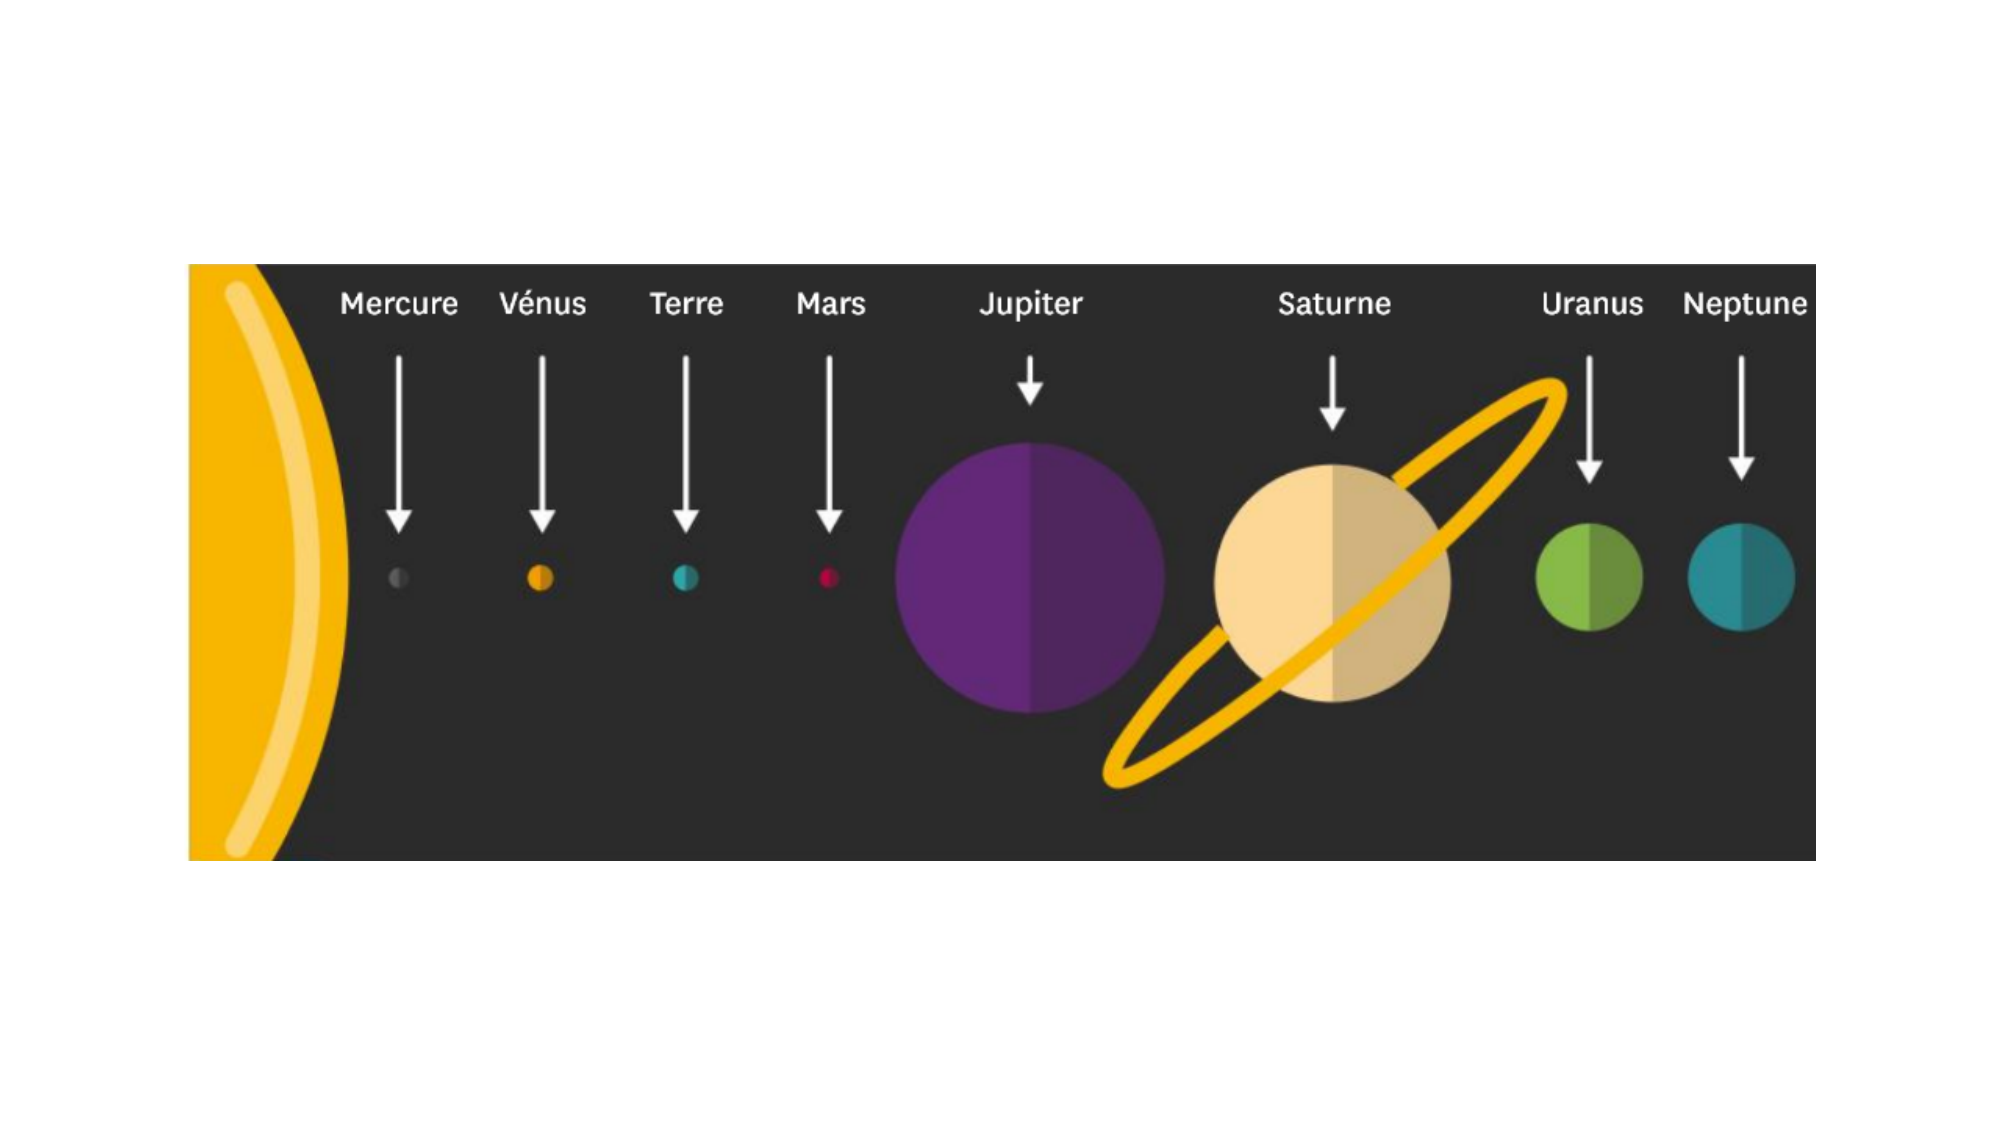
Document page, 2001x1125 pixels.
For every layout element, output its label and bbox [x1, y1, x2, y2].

list [183, 264, 1817, 861]
